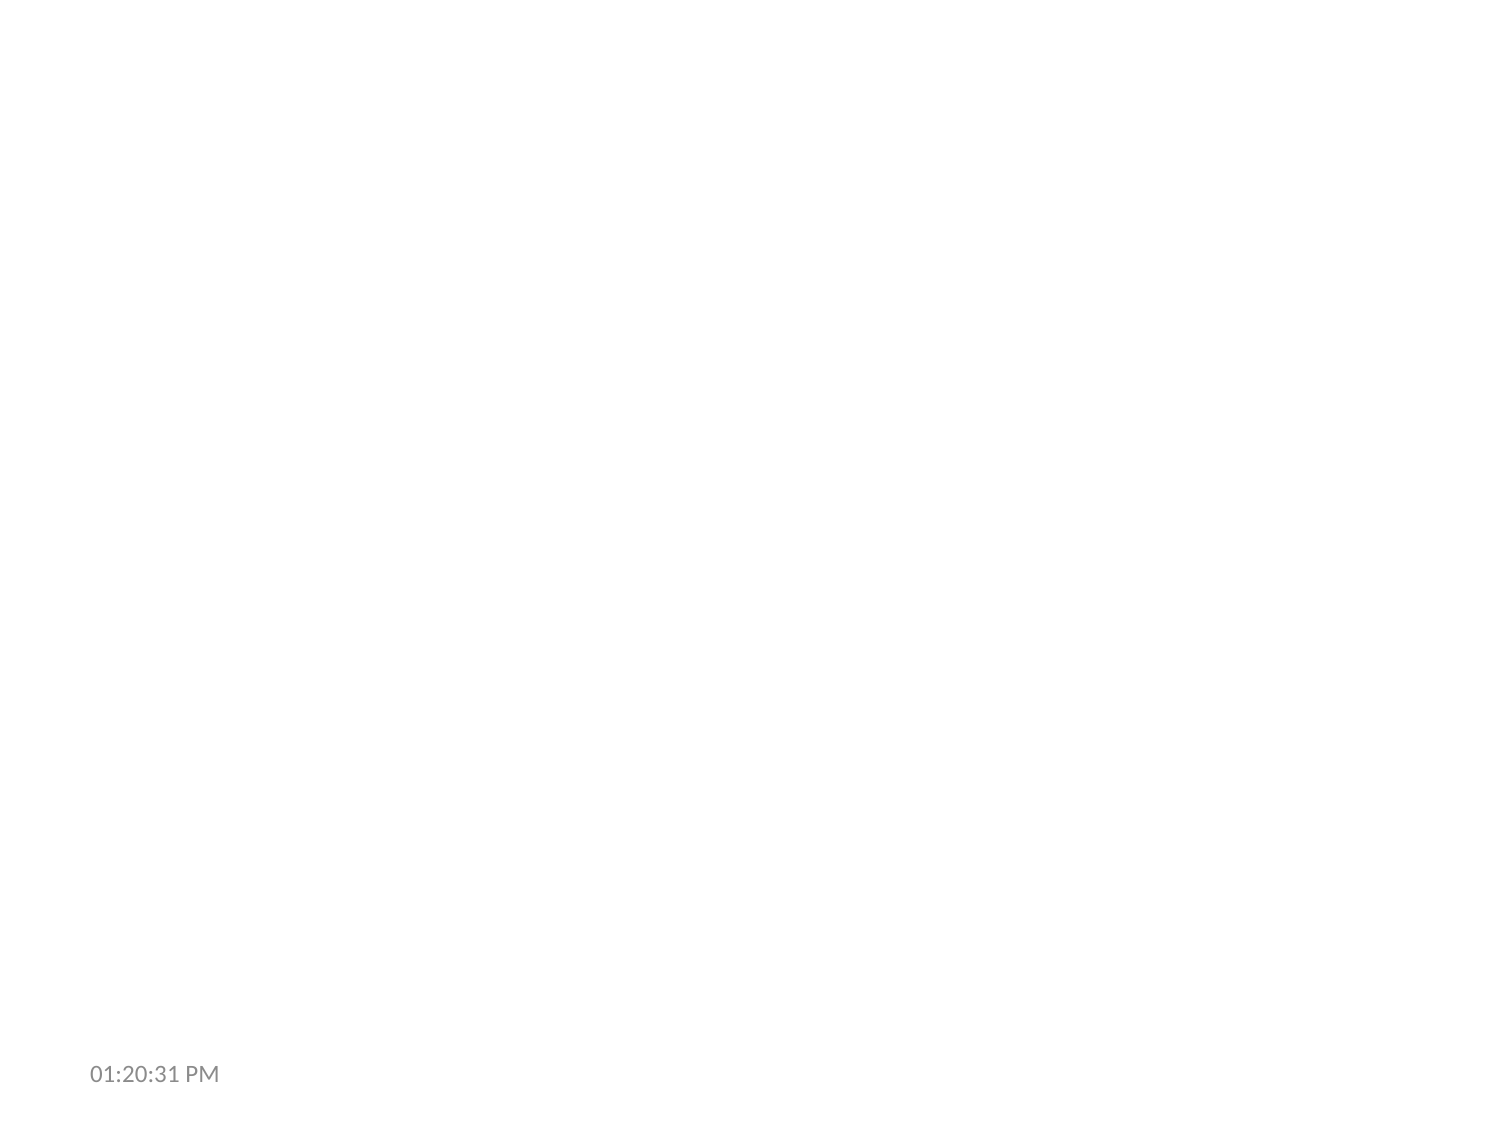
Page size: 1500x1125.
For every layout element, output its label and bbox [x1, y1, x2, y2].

slide_number [75, 1042, 425, 1103]
